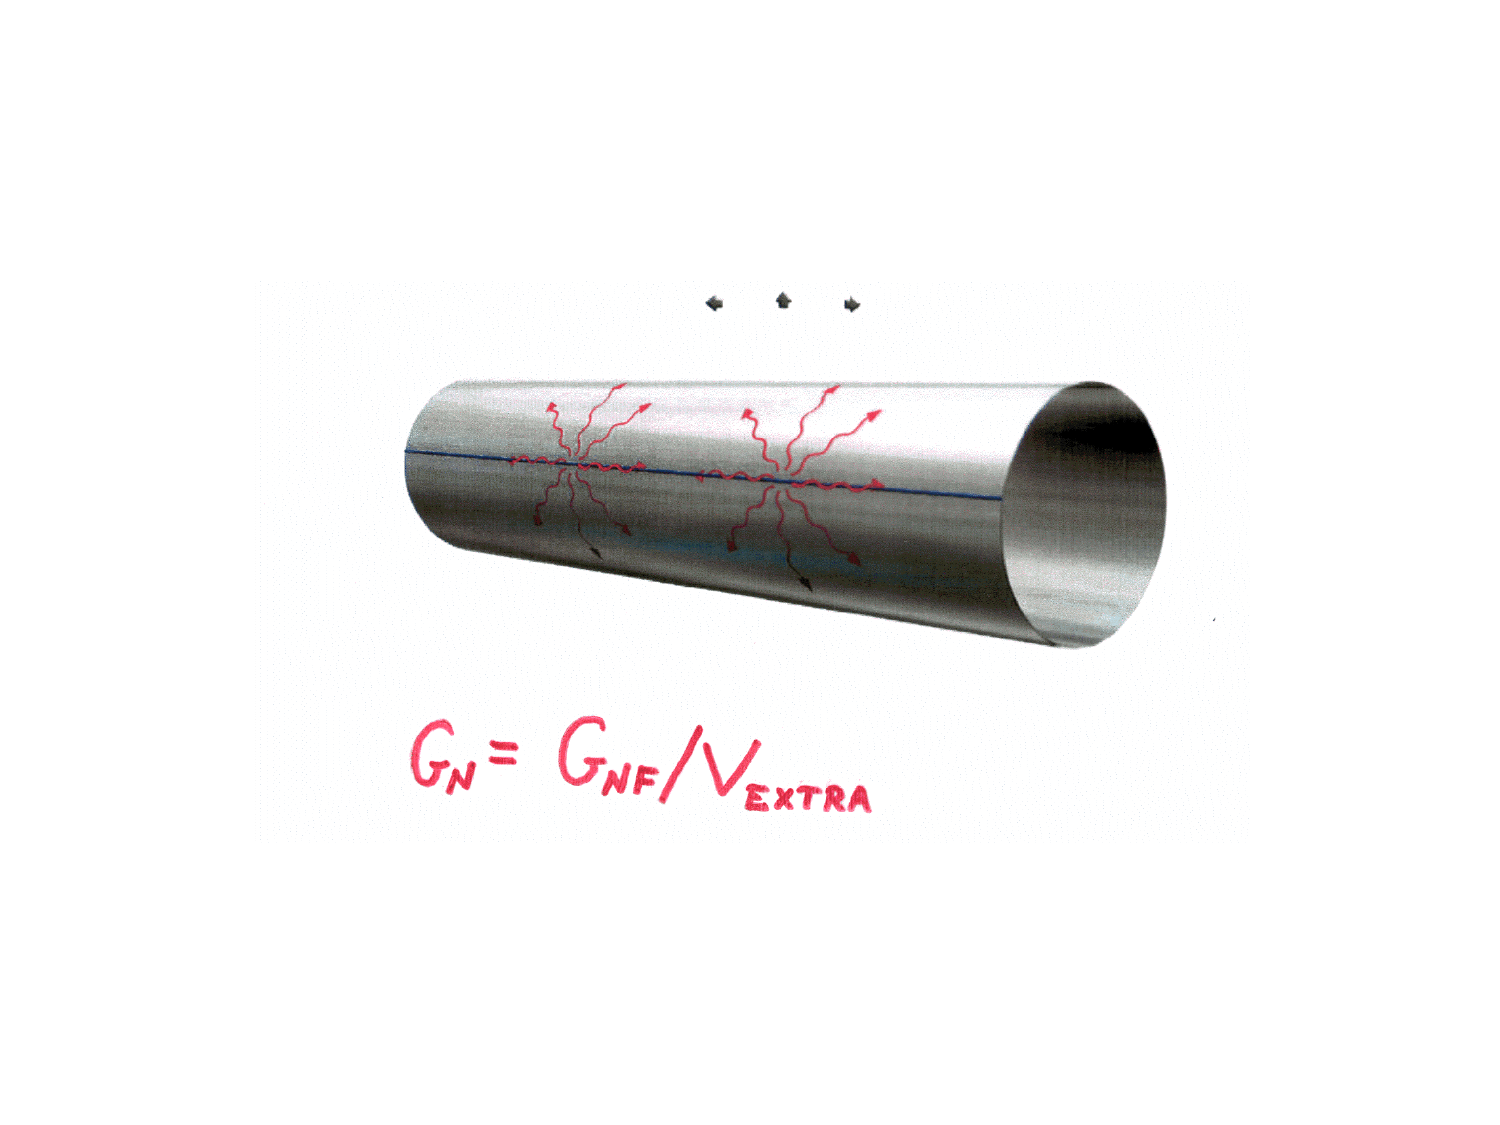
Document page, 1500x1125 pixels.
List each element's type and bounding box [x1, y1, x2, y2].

text_box [249, 281, 1251, 843]
